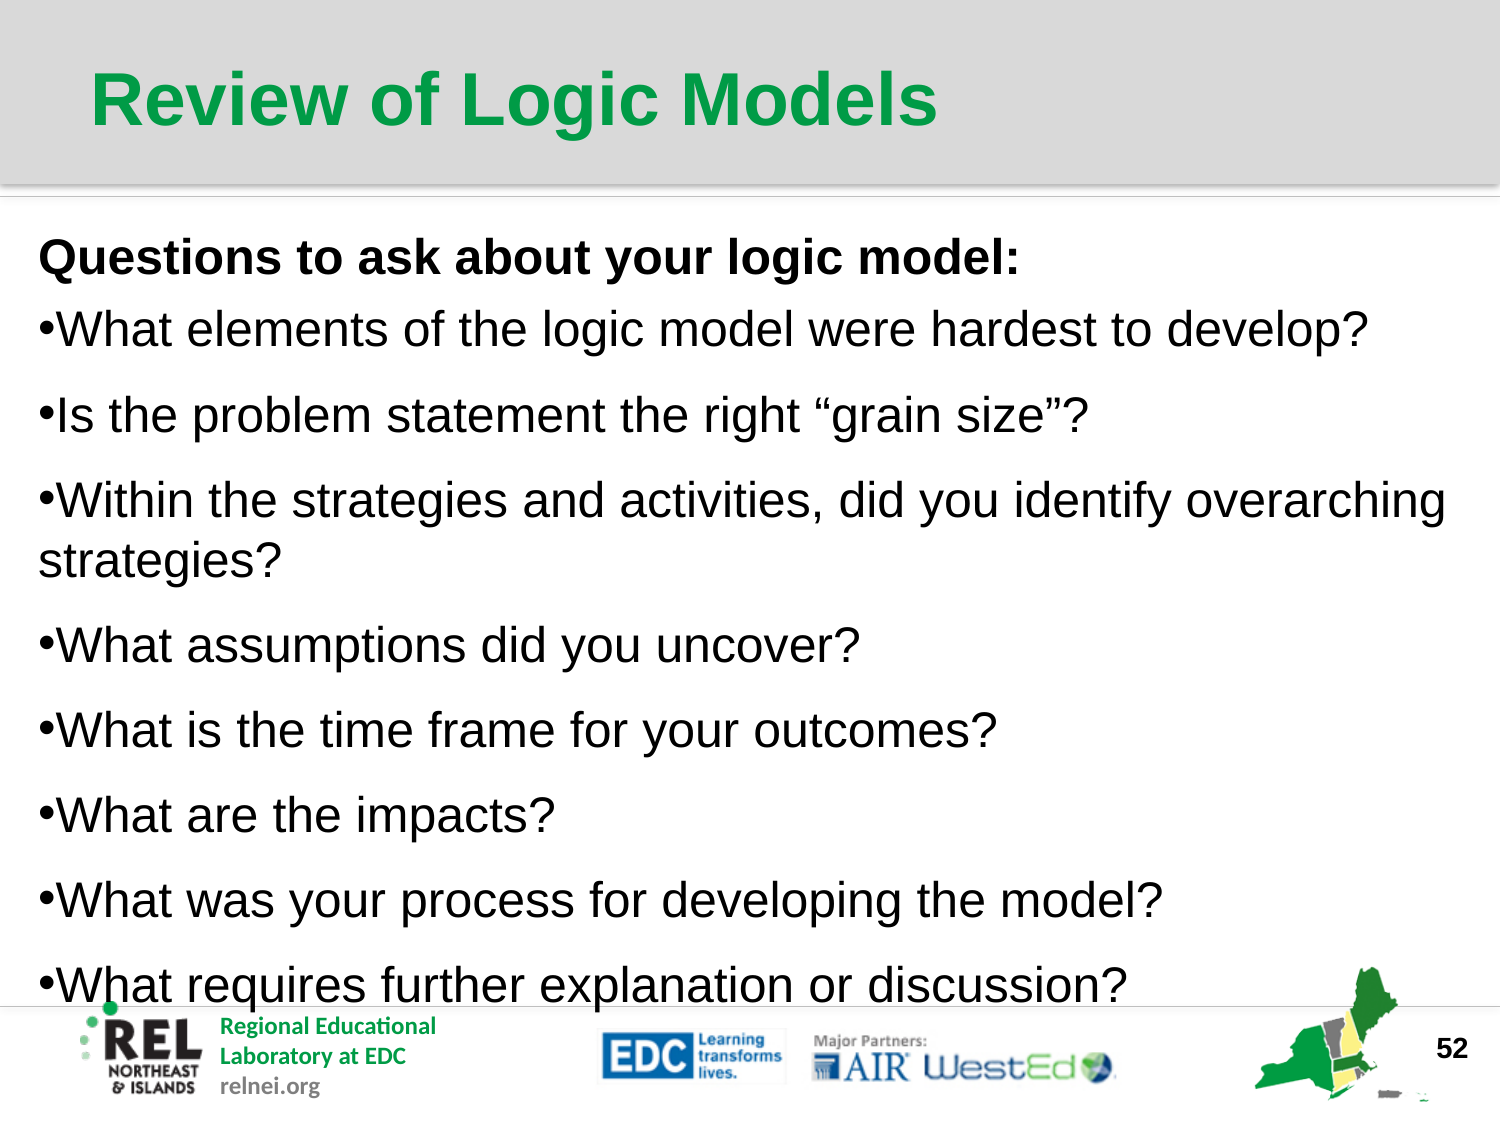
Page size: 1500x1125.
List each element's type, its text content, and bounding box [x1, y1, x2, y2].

picture [1245, 982, 1442, 1103]
list Questions to ask about your logic model: What elements of the logic model were hardest to develop? Is the problem statement the right “grain size”? Within the strategies and activities, did you identify overarching strategies? What assumptions did you uncover? What is the time frame for your outcomes? What are the impacts? What was your process for developing the model? What requires further explanation or discussion? [23, 216, 1484, 982]
slide_number 52 [1392, 1017, 1484, 1077]
picture [594, 1028, 1138, 1091]
picture [80, 1001, 227, 1108]
title Review of Logic Models [75, 25, 1425, 165]
